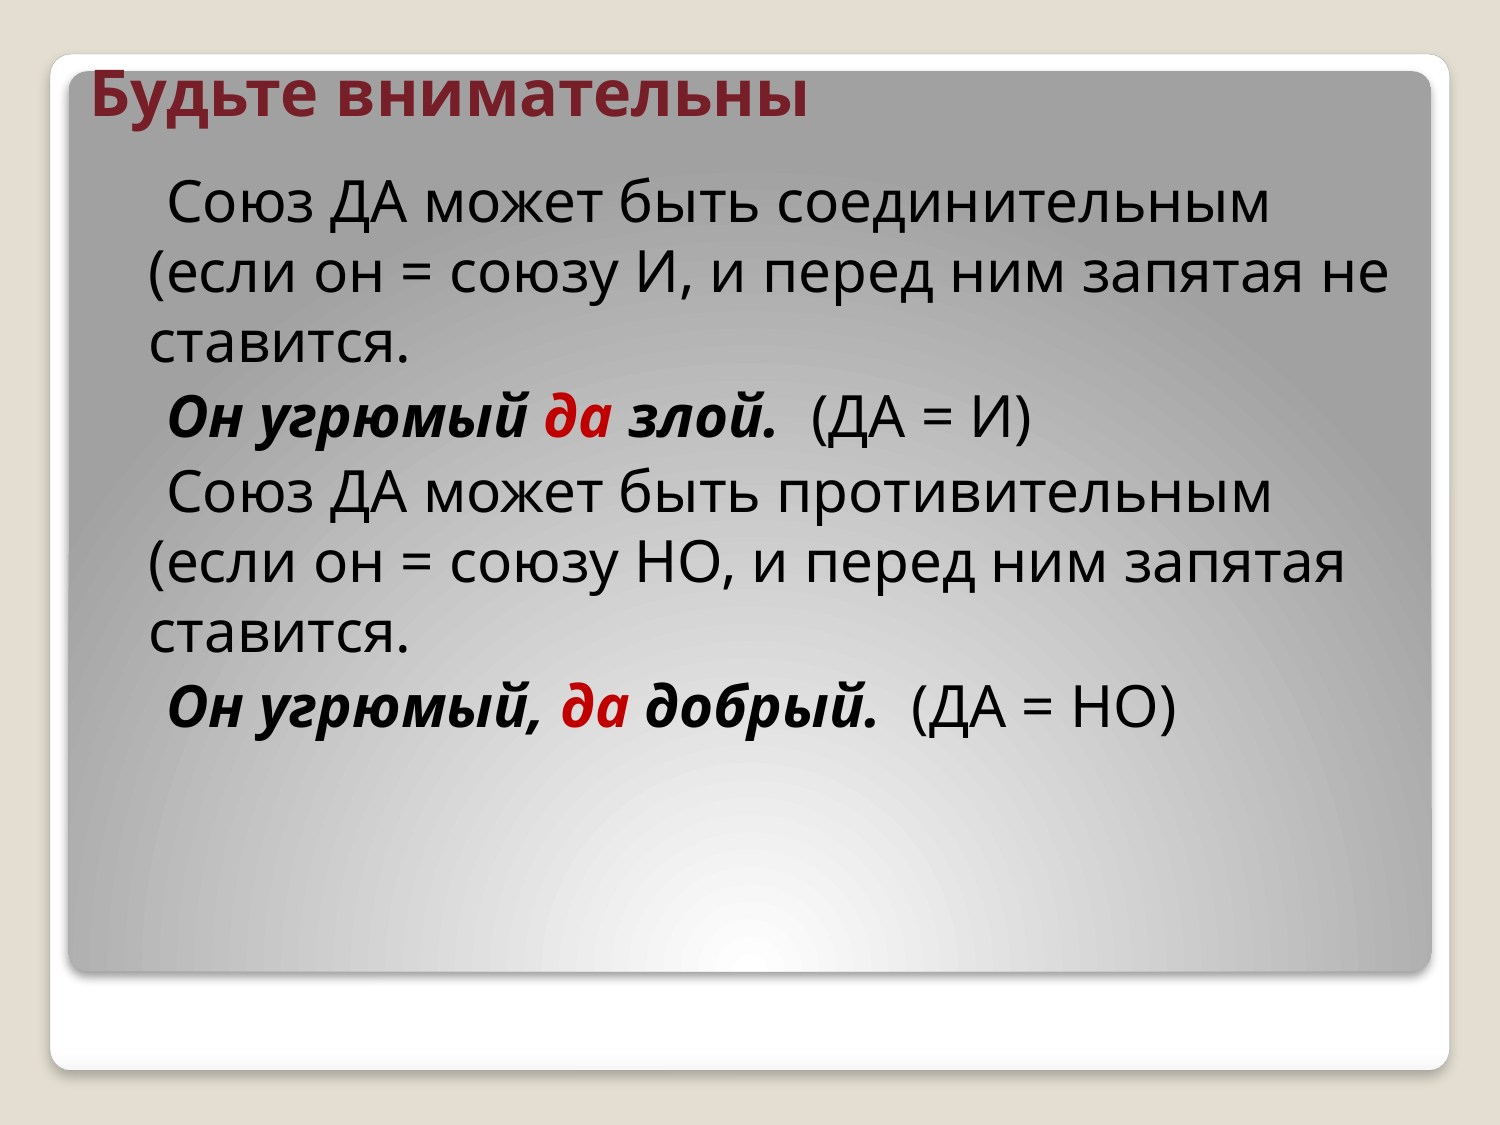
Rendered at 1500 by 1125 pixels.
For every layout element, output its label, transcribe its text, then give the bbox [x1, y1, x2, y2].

list Союз ДА может быть соединительным (если он = союзу И, и перед ним запятая не ставится. Он угрюмый да злой. (ДА = И) Союз ДА может быть противительным (если он = союзу НО, и перед ним запятая ставится. Он угрюмый, да добрый. (ДА = НО) [75, 149, 1425, 1005]
title Будьте внимательны [75, 45, 1425, 138]
